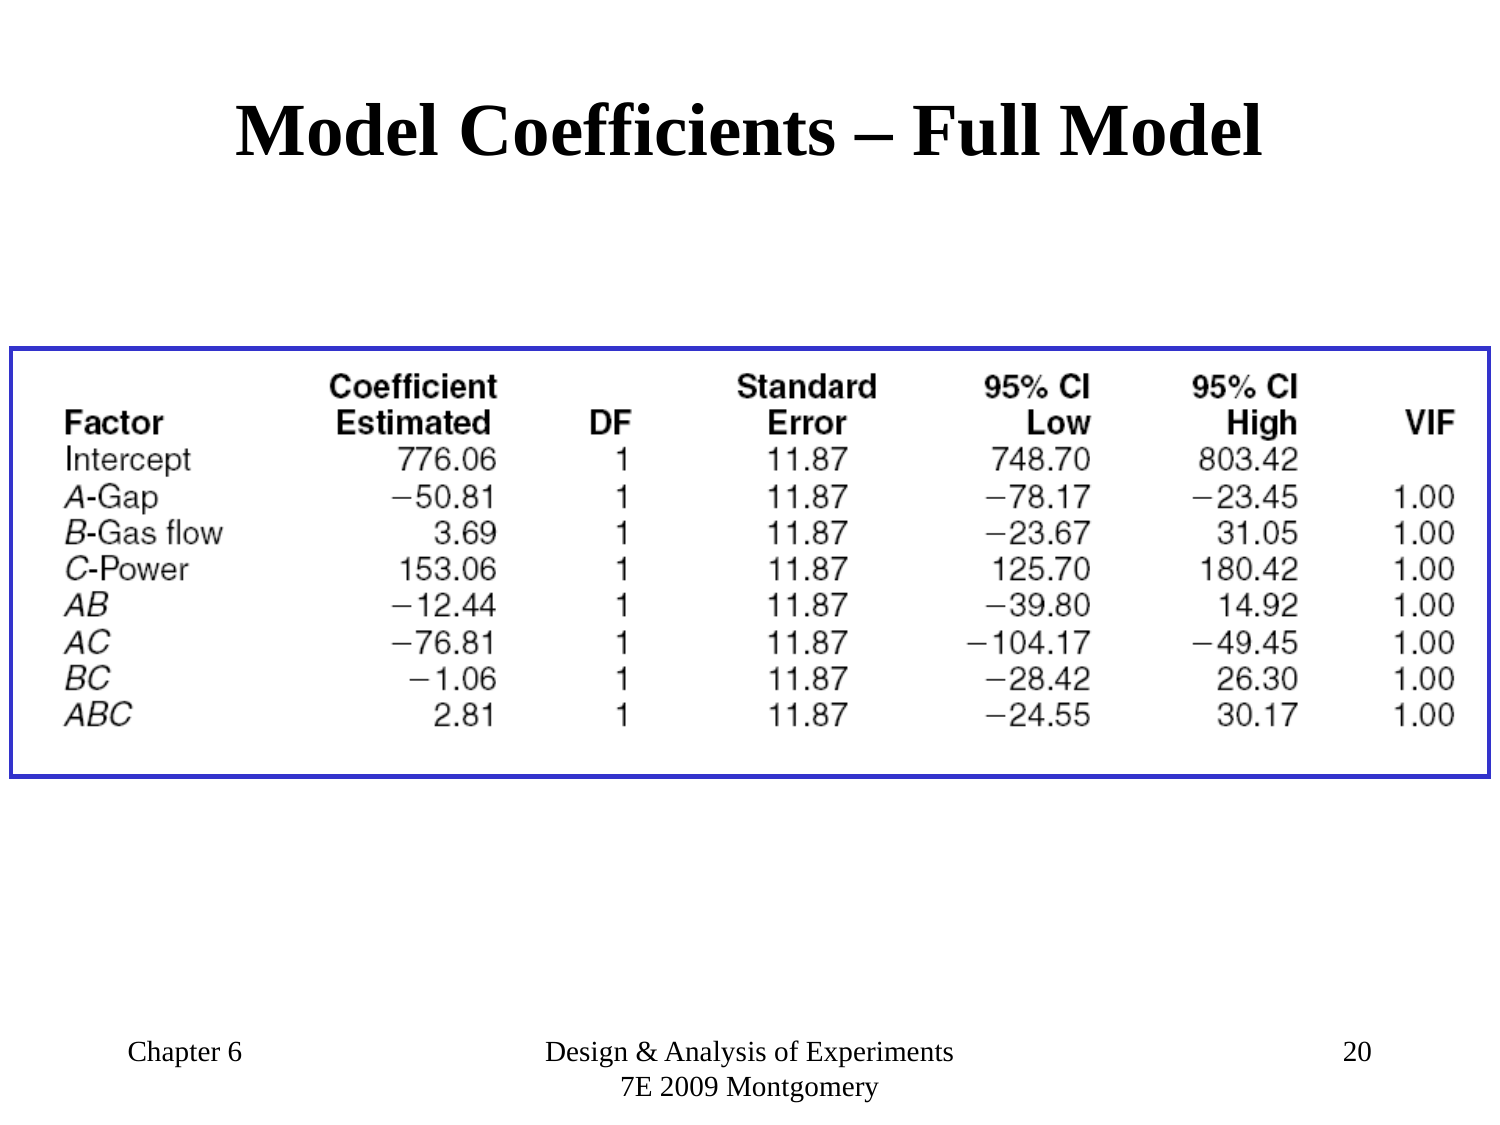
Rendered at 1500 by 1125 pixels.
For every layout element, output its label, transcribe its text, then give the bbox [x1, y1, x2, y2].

picture [12, 350, 1487, 775]
slide_number 20 [1074, 1024, 1388, 1101]
footer Design & Analysis of Experiments 7E 2009 Montgomery [512, 1024, 988, 1101]
slide_number Chapter 6 [112, 1024, 426, 1101]
title Model Coefficients – Full Model [112, 74, 1388, 176]
